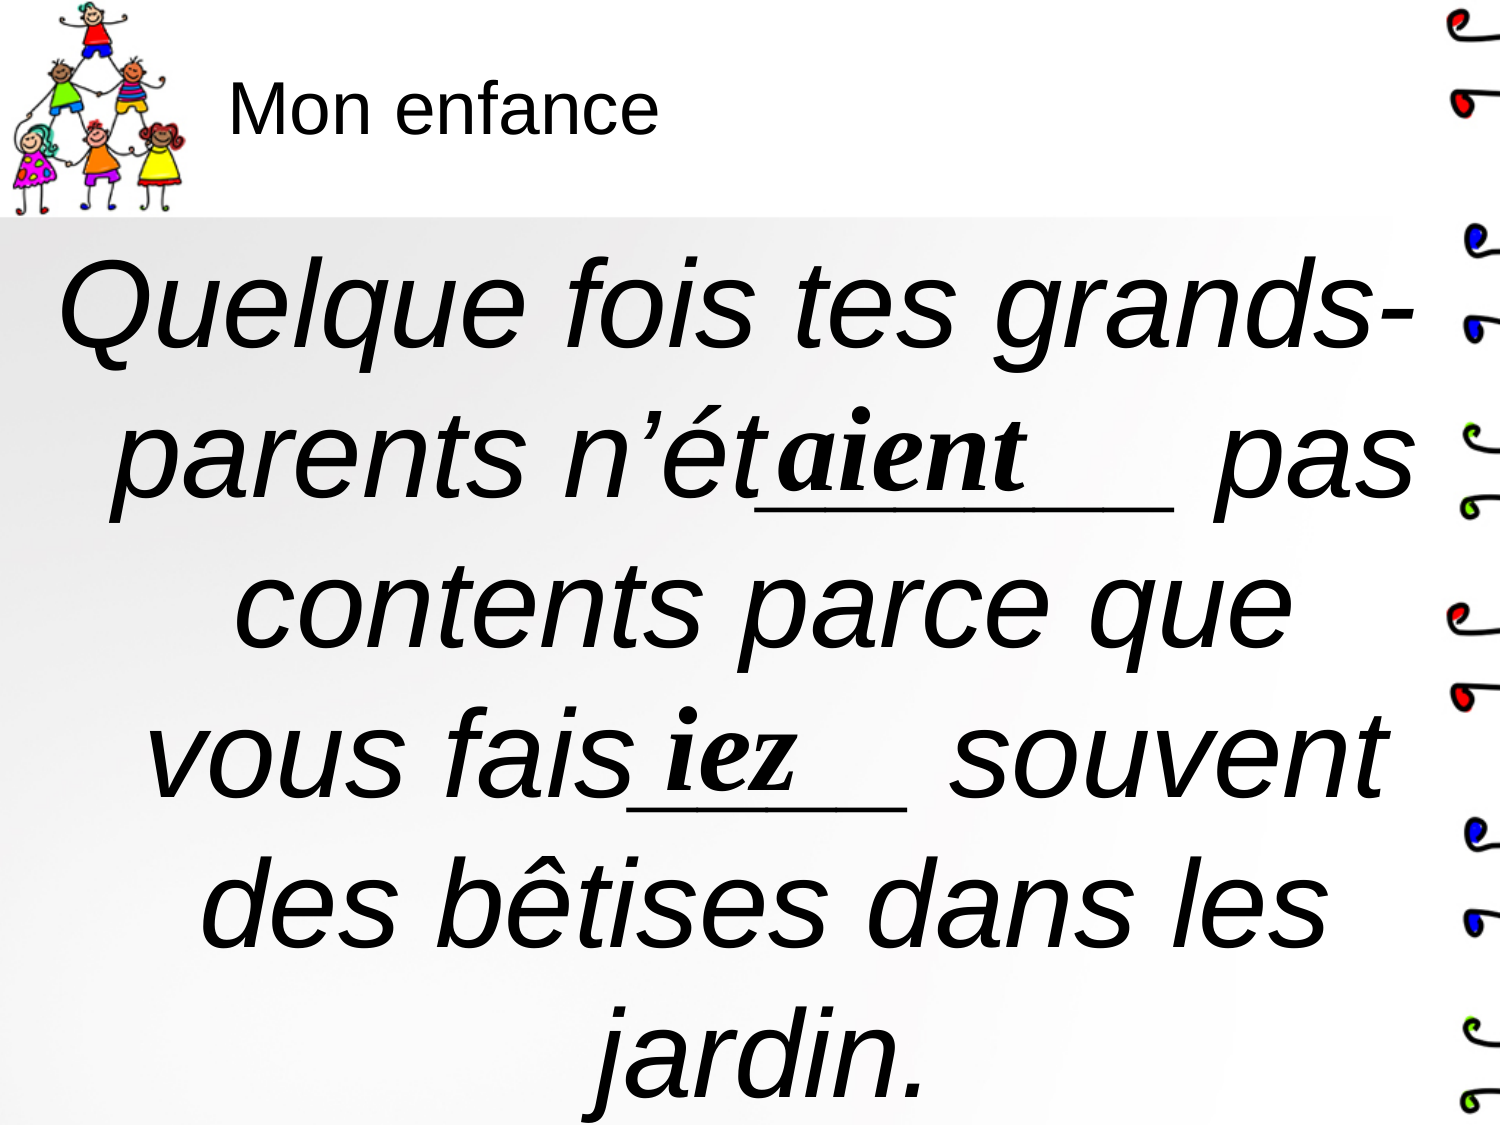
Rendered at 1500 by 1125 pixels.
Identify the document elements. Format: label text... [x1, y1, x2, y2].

text_box iez [649, 662, 1025, 861]
list Quelque fois tes grands-parents n’ét______ pas contents parce que vous fais____ souvent des bêtises dans les jardin. [24, 214, 1451, 988]
text_box aient [762, 362, 1138, 561]
title Mon enfance [212, 16, 1463, 192]
picture [0, 0, 1500, 1125]
